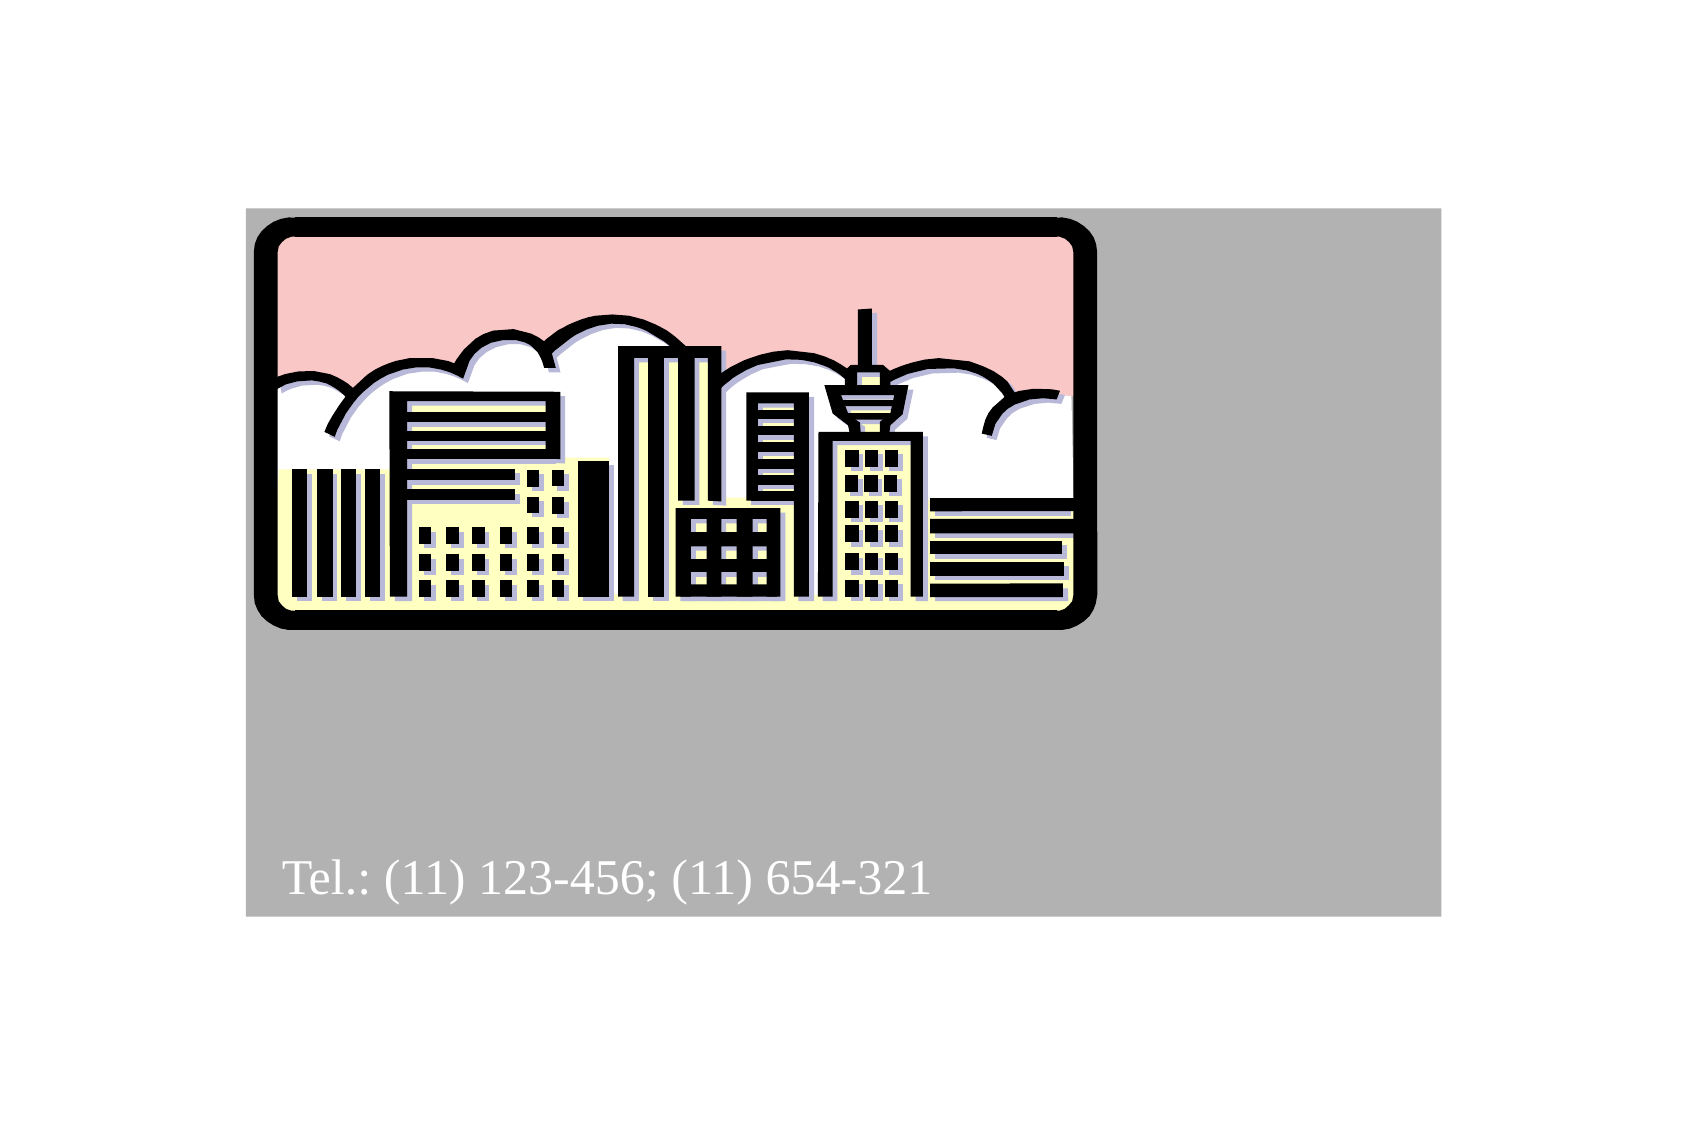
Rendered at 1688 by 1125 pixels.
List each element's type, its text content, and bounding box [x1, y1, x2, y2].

text_box Tel.: (11) 123-456; (11) 654-321 [267, 837, 1435, 913]
picture [252, 212, 1104, 636]
